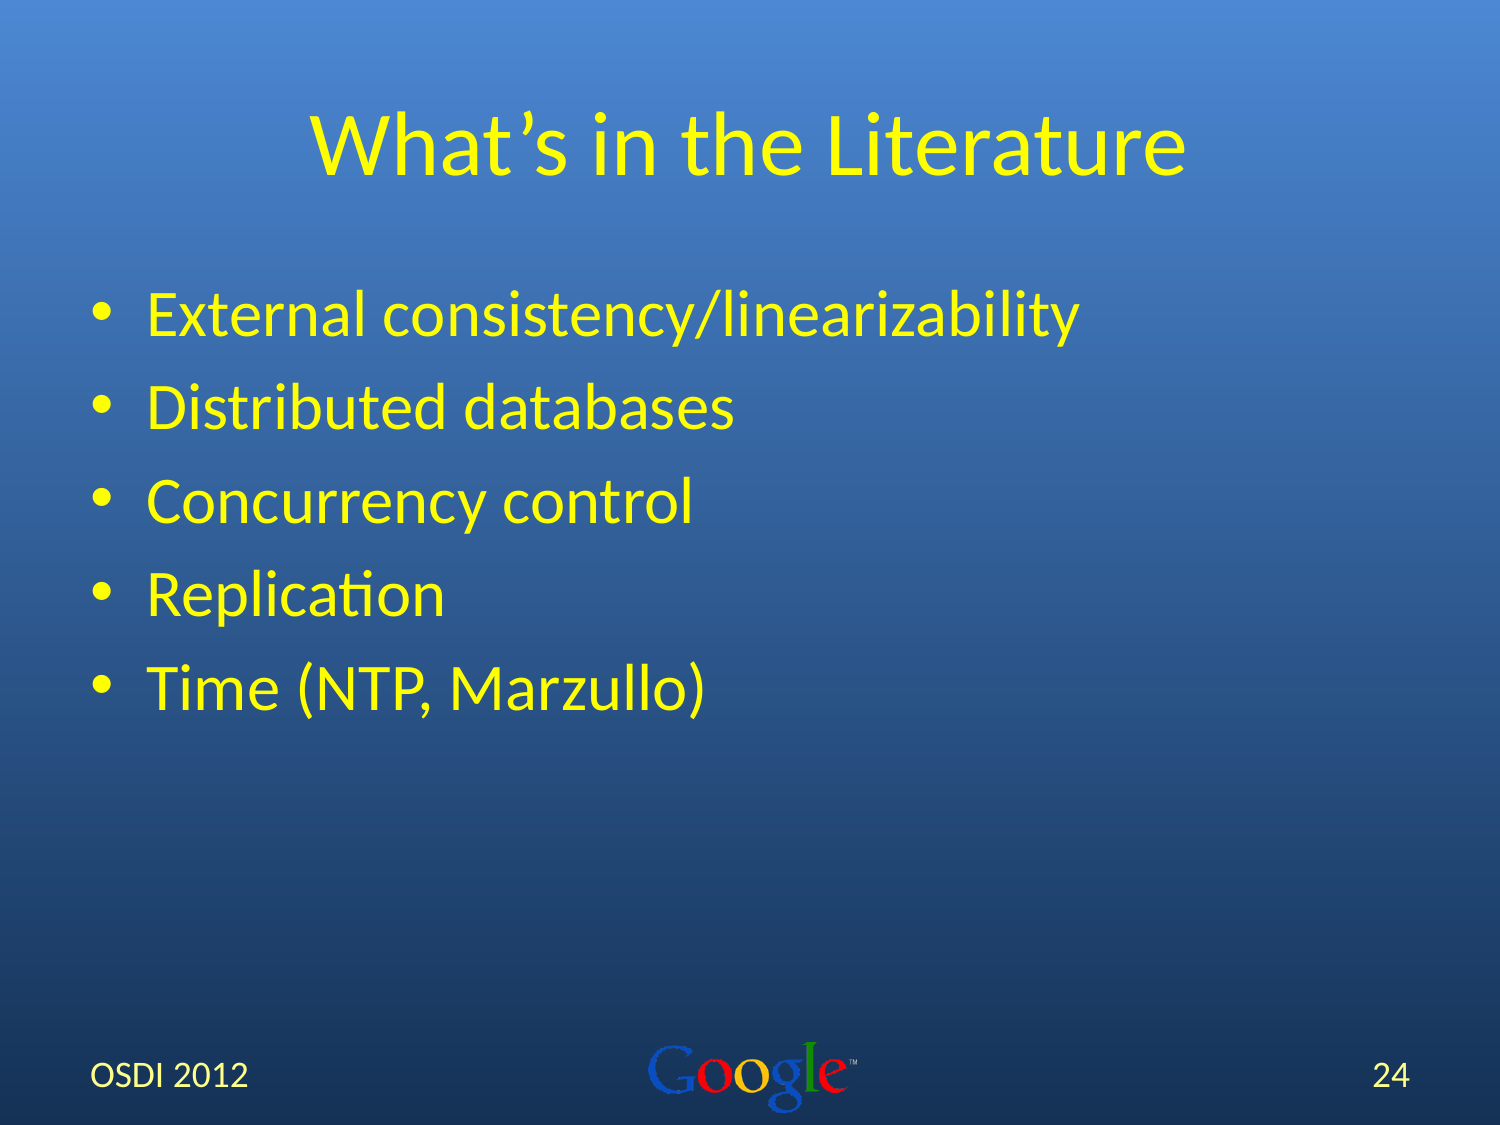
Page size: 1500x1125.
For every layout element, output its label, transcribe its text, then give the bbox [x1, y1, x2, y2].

slide_number 24 [1074, 1042, 1425, 1103]
picture [648, 1042, 857, 1113]
list External consistency/linearizability Distributed databases Concurrency control Replication Time (NTP, Marzullo) [75, 262, 1425, 1005]
title What’s in the Literature [75, 45, 1425, 233]
slide_number OSDI 2012 [75, 1042, 425, 1103]
